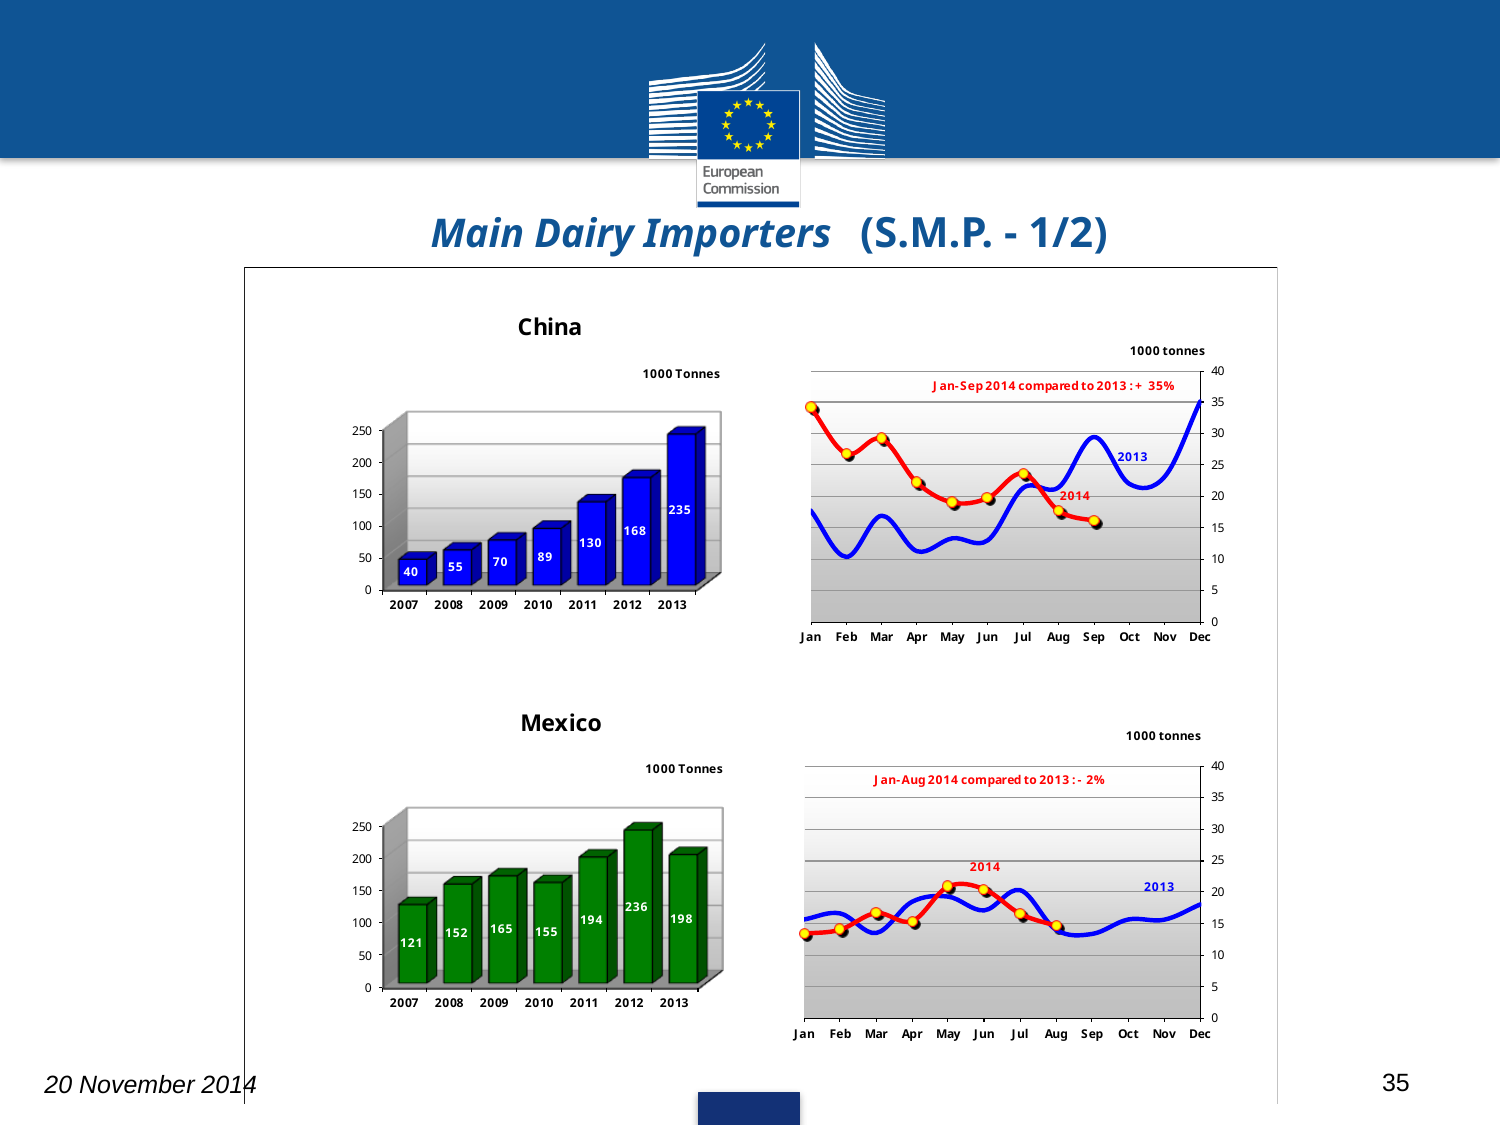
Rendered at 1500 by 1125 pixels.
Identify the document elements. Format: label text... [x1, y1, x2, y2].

slide_number 35 [1283, 1058, 1425, 1103]
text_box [243, 266, 1279, 1106]
title Main Dairy Importers (S.M.P. - 1/2) [64, 196, 1415, 256]
picture [649, 42, 885, 196]
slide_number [29, 1060, 238, 1105]
